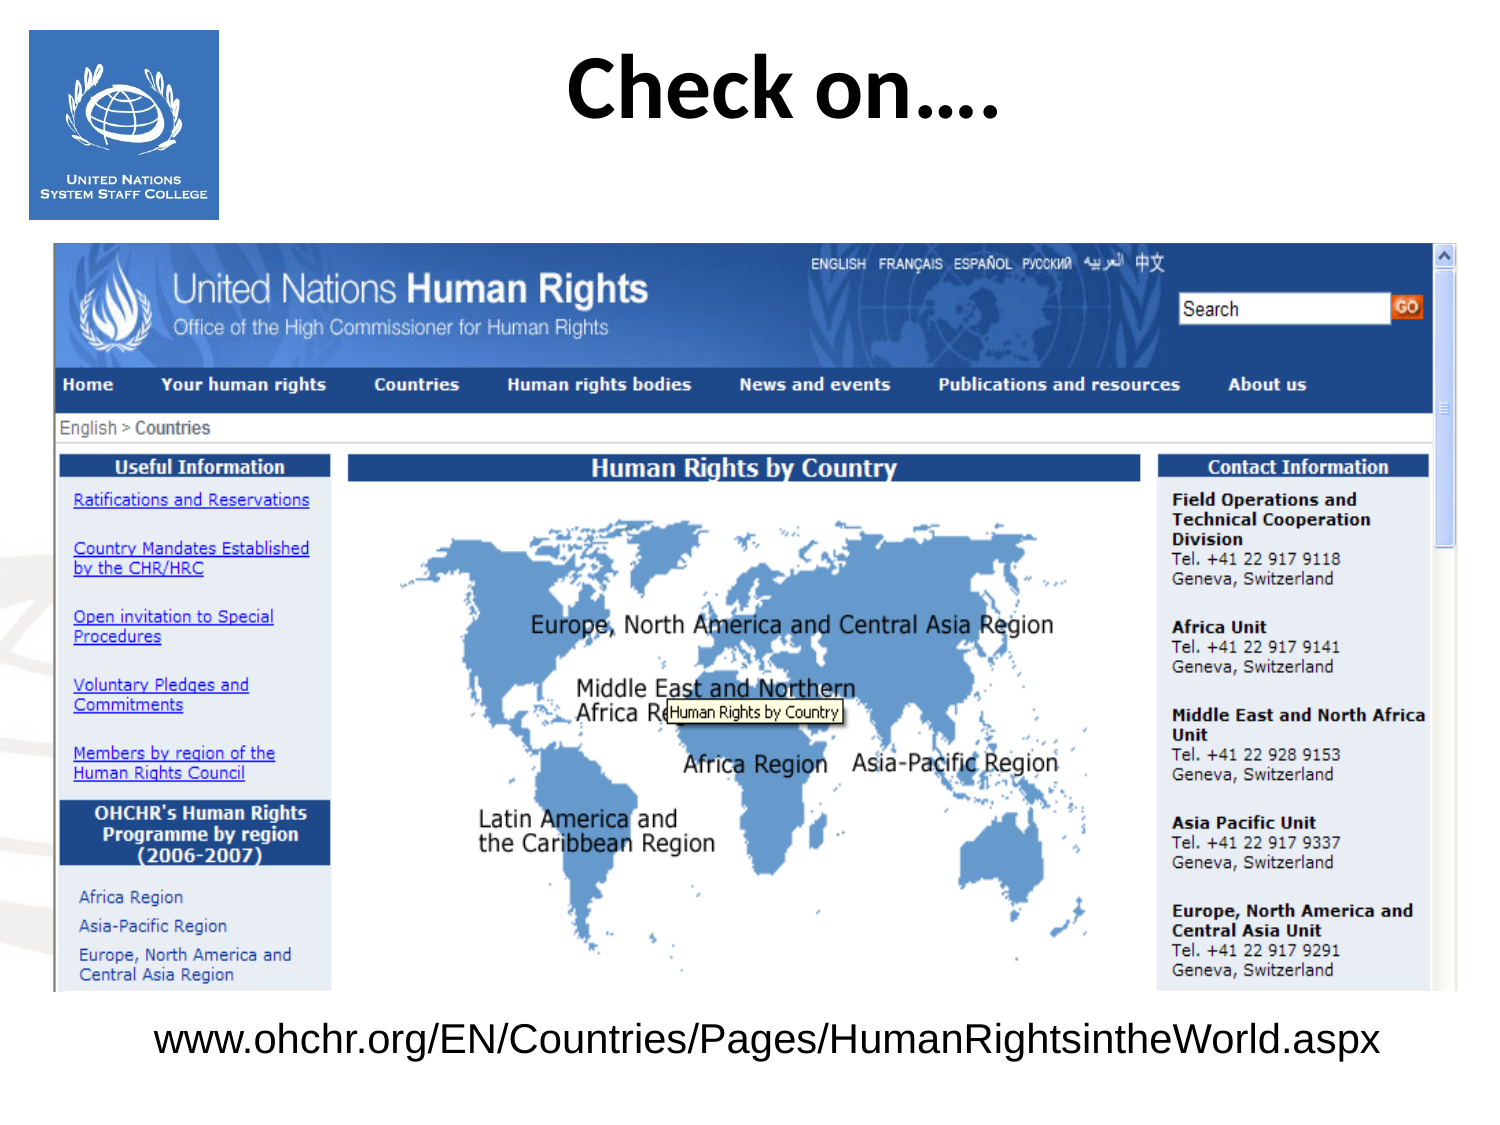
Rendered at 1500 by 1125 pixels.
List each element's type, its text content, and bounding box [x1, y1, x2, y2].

title Check on…. [147, 18, 1424, 207]
text_box …Status of ratification …Whether a Country’s pledge to the HRC exists …Recent UPR & Treaty Body recommendations …Recent UPR reports & State reports to Treaty Bodies …Recent visits of Special Rapporteurs or statements and communications on the country …Calendar of upcoming events and SP country visits …Recent outputs of monitoring mechanisms of specialized agency instruments (e.g. ILO supervisory bodies) [57, 149, 1483, 1003]
picture [29, 30, 147, 220]
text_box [52, 243, 1471, 1083]
